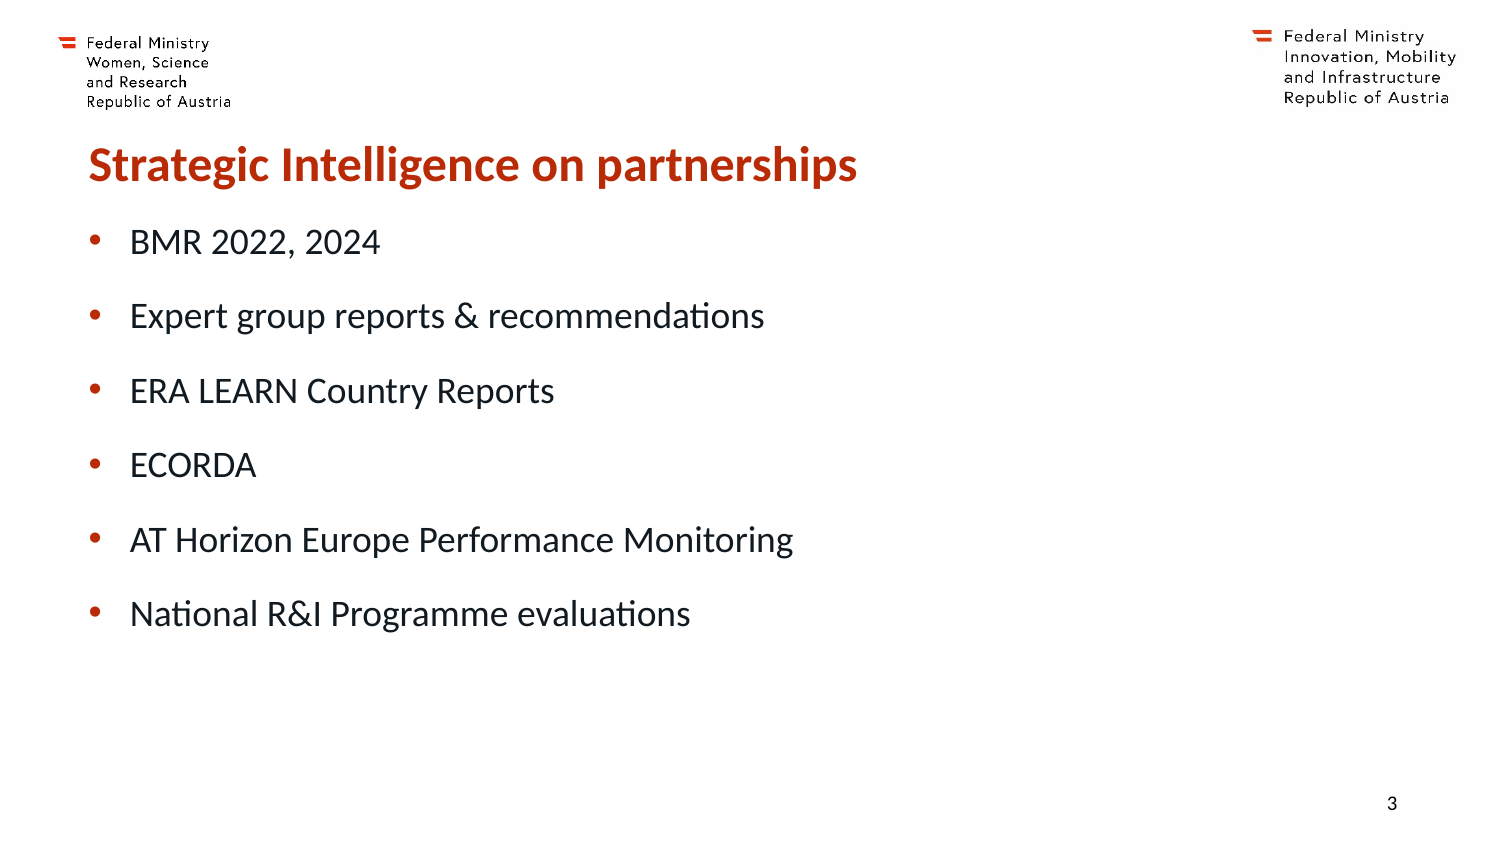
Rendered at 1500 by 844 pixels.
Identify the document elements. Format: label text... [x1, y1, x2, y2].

title Strategic Intelligence on partnerships [88, 129, 1398, 201]
slide_number 3 [1239, 785, 1398, 819]
picture [1239, 14, 1469, 130]
list BMR 2022, 2024 Expert group reports & recommendations ERA LEARN Country Reports ECORDA AT Horizon Europe Performance Monitoring National R&I Programme evaluations [88, 212, 1398, 768]
picture [58, 33, 325, 116]
